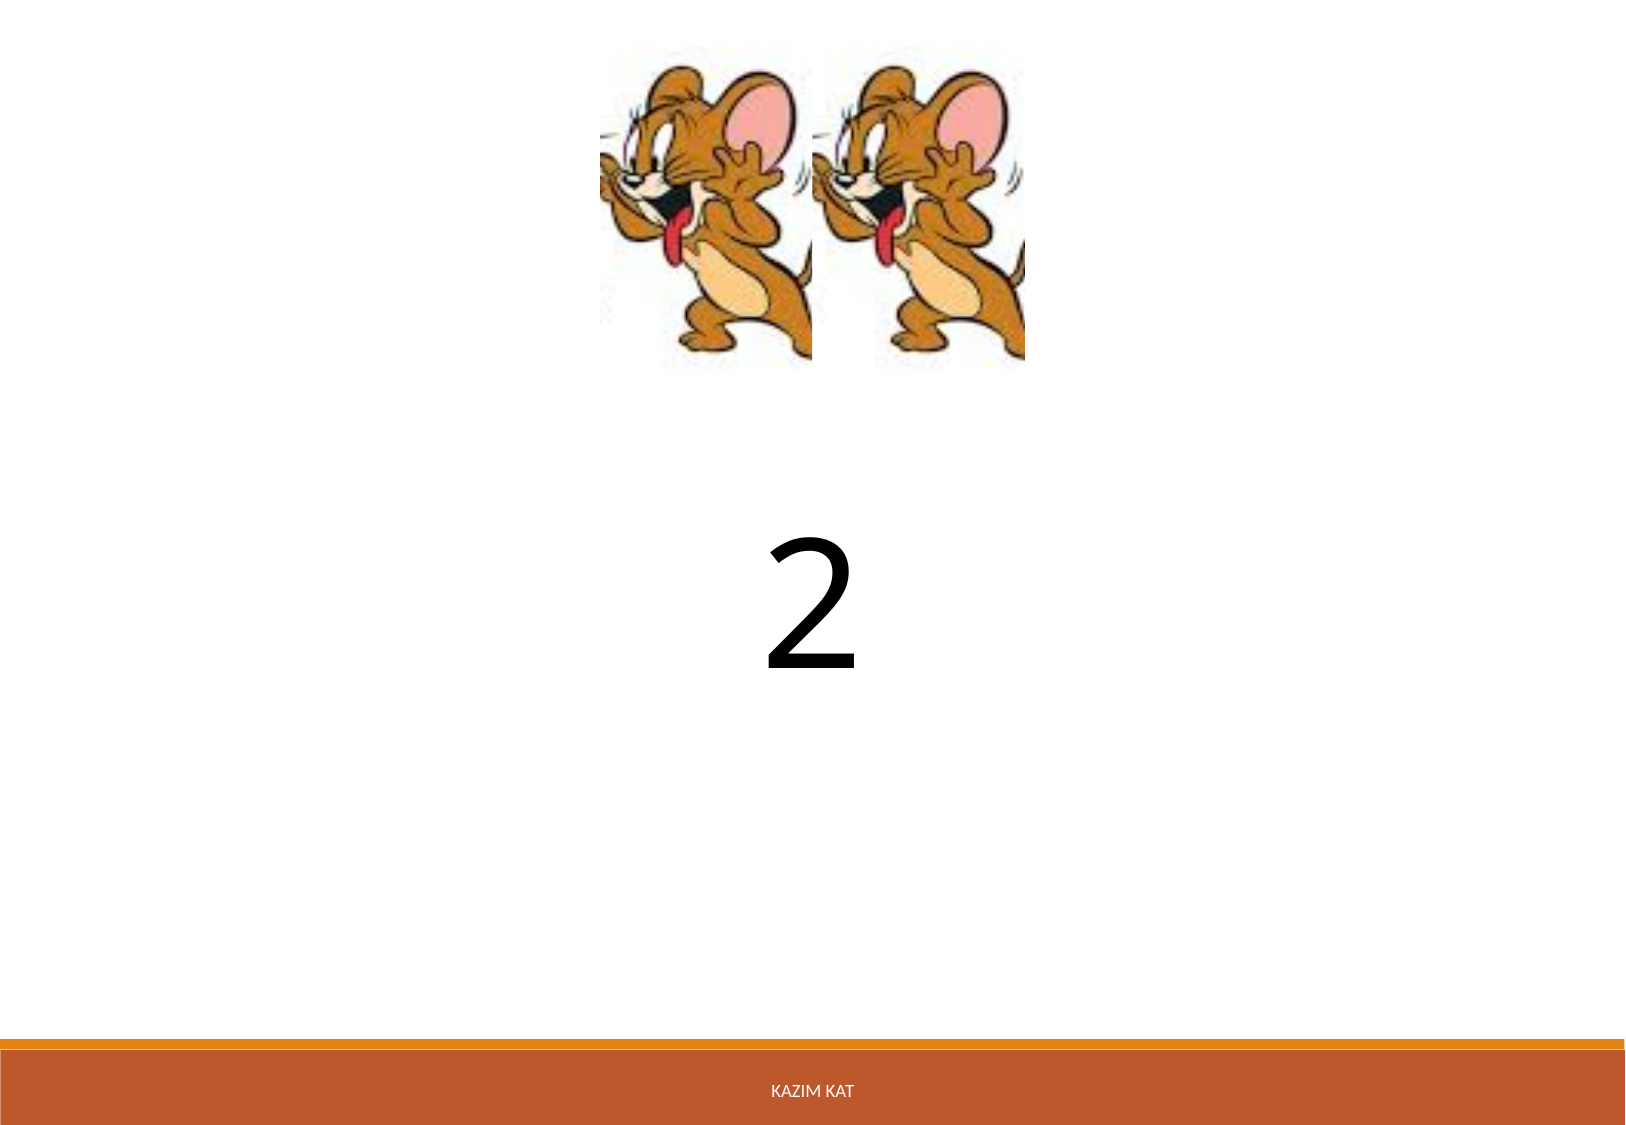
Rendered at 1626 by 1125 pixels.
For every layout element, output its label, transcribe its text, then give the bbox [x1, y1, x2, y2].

picture [599, 41, 1026, 411]
footer KAZIM KAT [491, 1059, 1135, 1120]
text_box 2 [678, 481, 947, 713]
